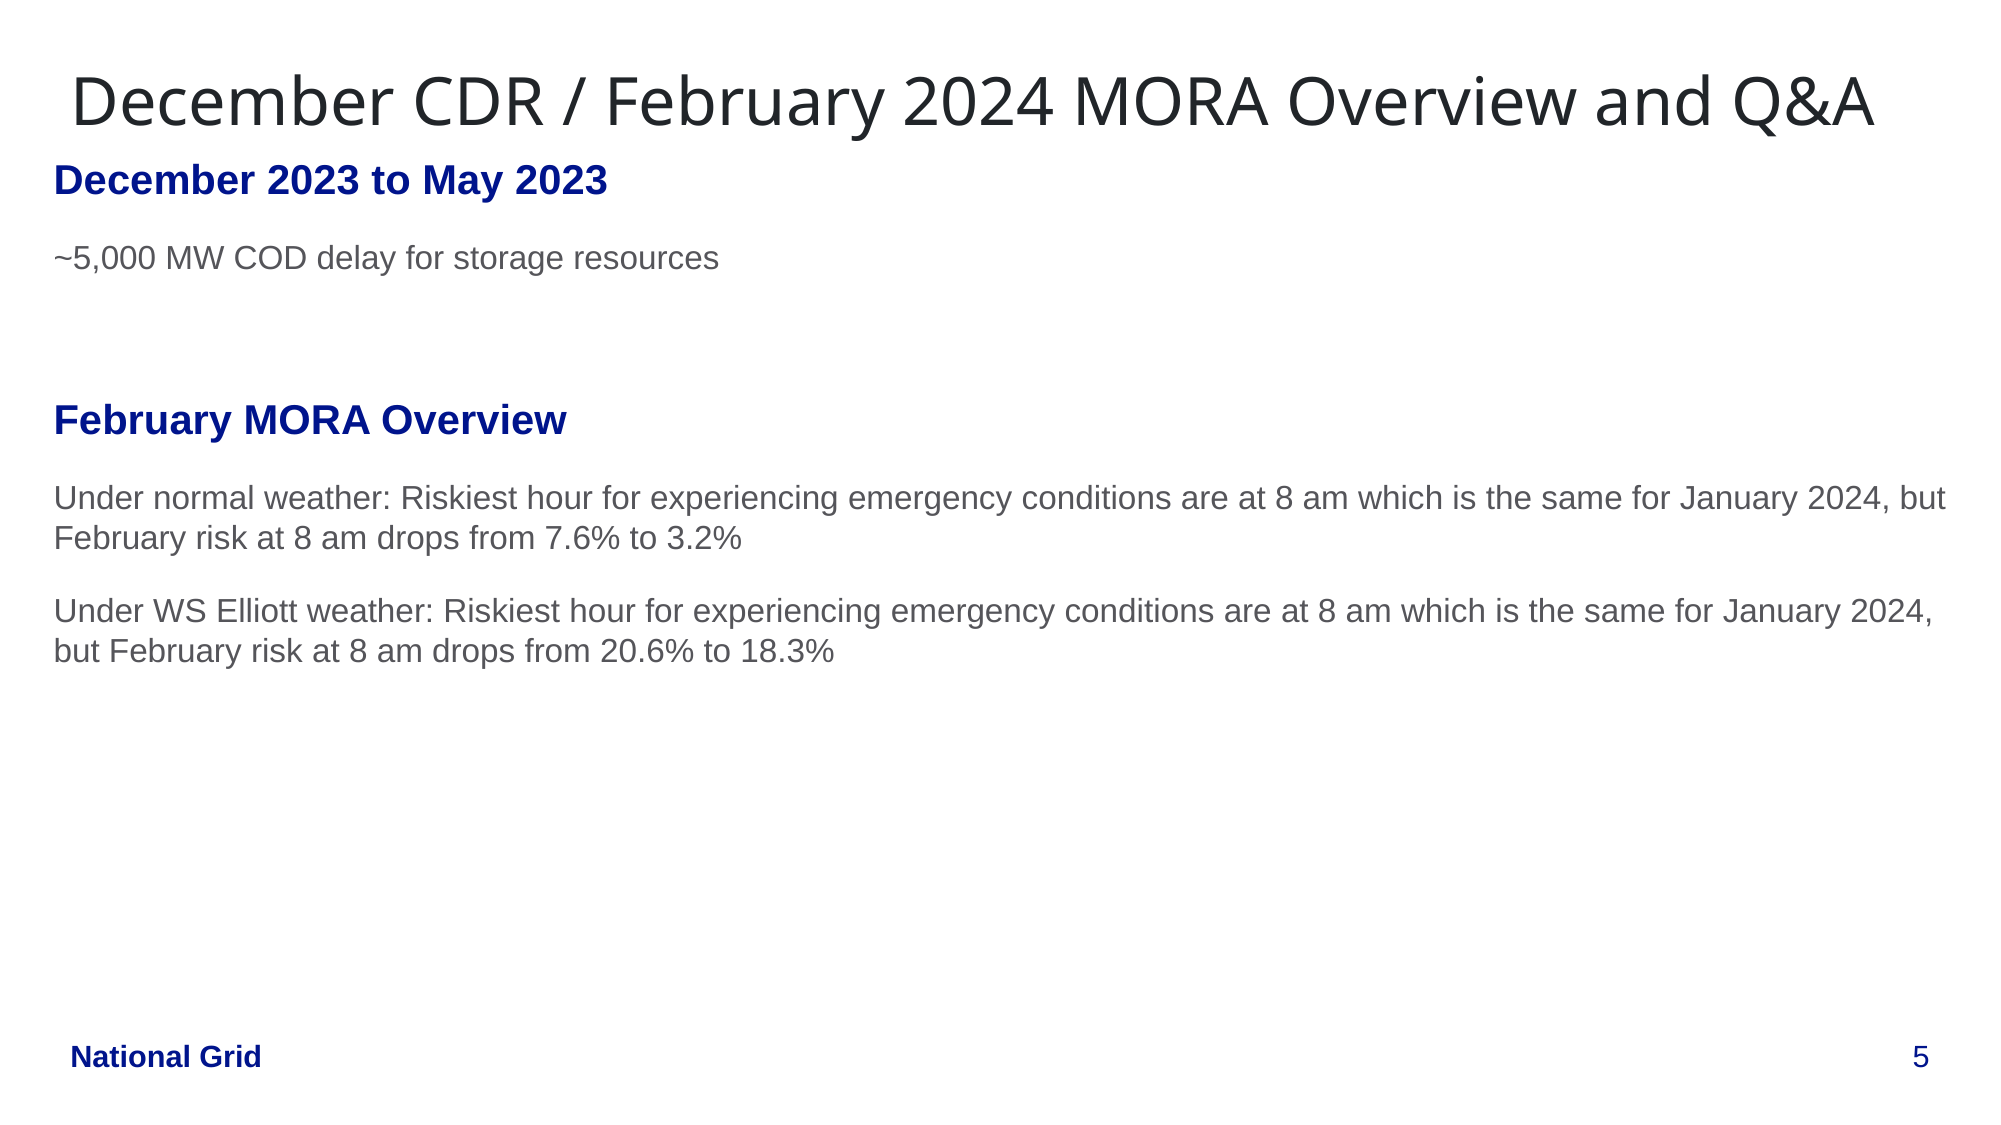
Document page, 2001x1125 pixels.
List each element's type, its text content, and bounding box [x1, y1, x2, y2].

title December CDR / February 2024 MORA Overview and Q&A [70, 58, 1930, 152]
list December 2023 to May 2023 ~5,000 MW COD delay for storage resources February MORA Overview Under normal weather: Riskiest hour for experiencing emergency conditions are at 8 am which is the same for January 2024, but February risk at 8 am drops from 7.6% to 3.2% Under WS Elliott weather: Riskiest hour for experiencing emergency conditions are at 8 am which is the same for January 2024, but February risk at 8 am drops from 20.6% to 18.3% [53, 152, 1977, 744]
